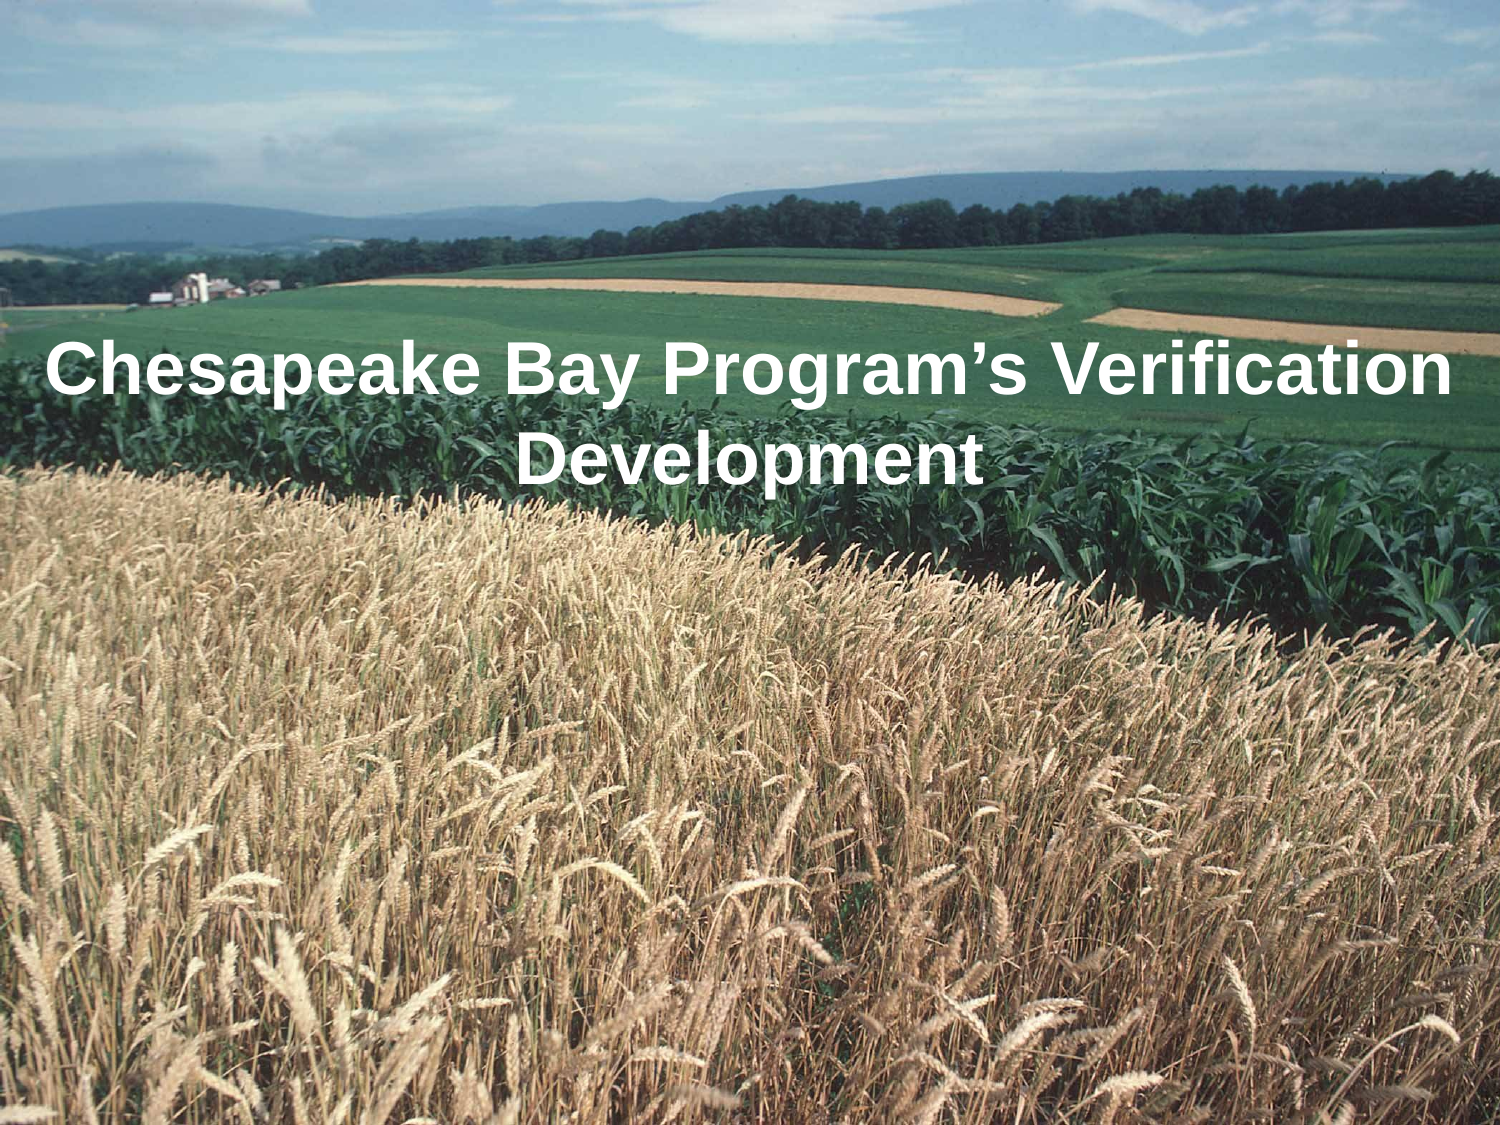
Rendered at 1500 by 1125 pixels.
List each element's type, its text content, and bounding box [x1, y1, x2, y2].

picture [0, 508, 1500, 1125]
picture [0, 0, 1500, 312]
text_box Chesapeake Bay Program’s Verification Development [0, 312, 1500, 508]
